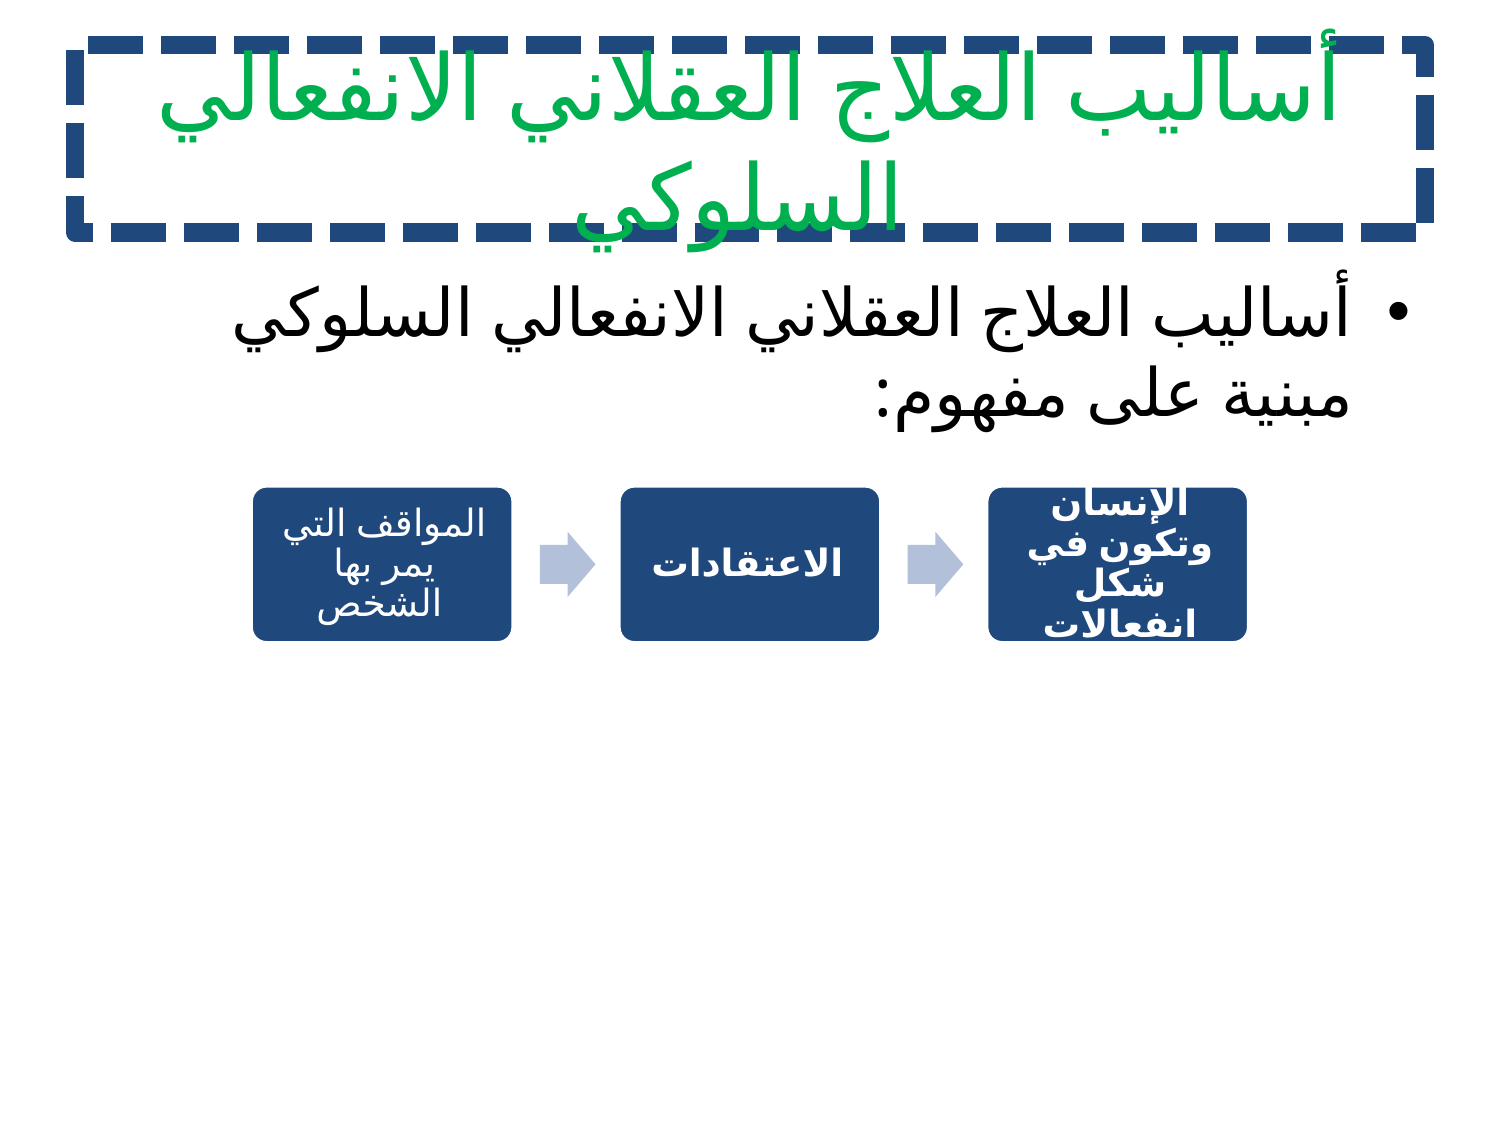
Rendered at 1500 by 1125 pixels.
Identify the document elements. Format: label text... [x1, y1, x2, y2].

list أساليب العلاج العقلاني الانفعالي السلوكي مبنية على مفهوم: [75, 262, 1425, 1005]
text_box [249, 230, 1251, 898]
title أساليب العلاج العقلاني الانفعالي السلوكي [75, 45, 1425, 233]
